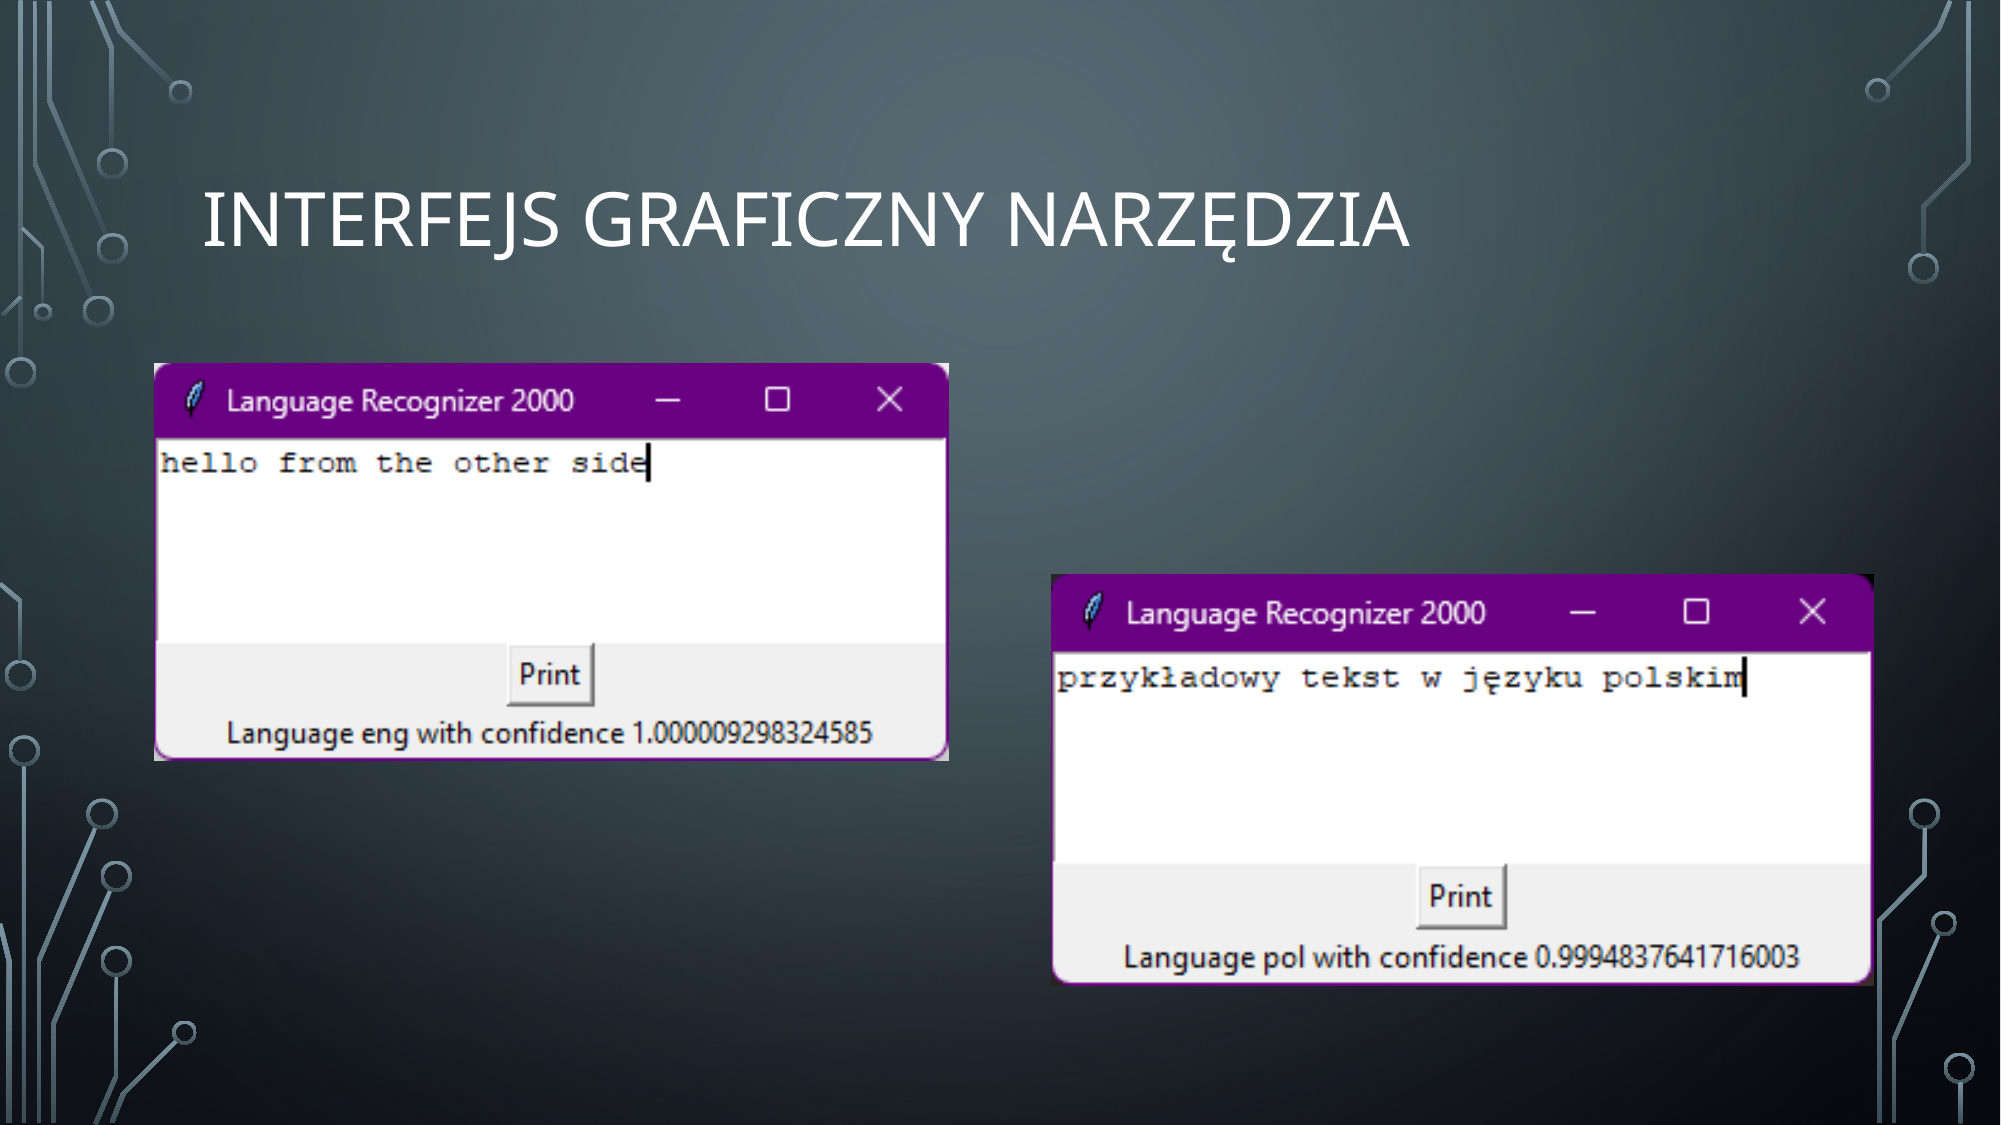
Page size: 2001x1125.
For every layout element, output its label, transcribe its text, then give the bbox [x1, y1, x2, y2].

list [154, 363, 950, 762]
picture [1050, 574, 1874, 986]
title Interfejs Graficzny Narzędzia [187, 101, 1813, 344]
